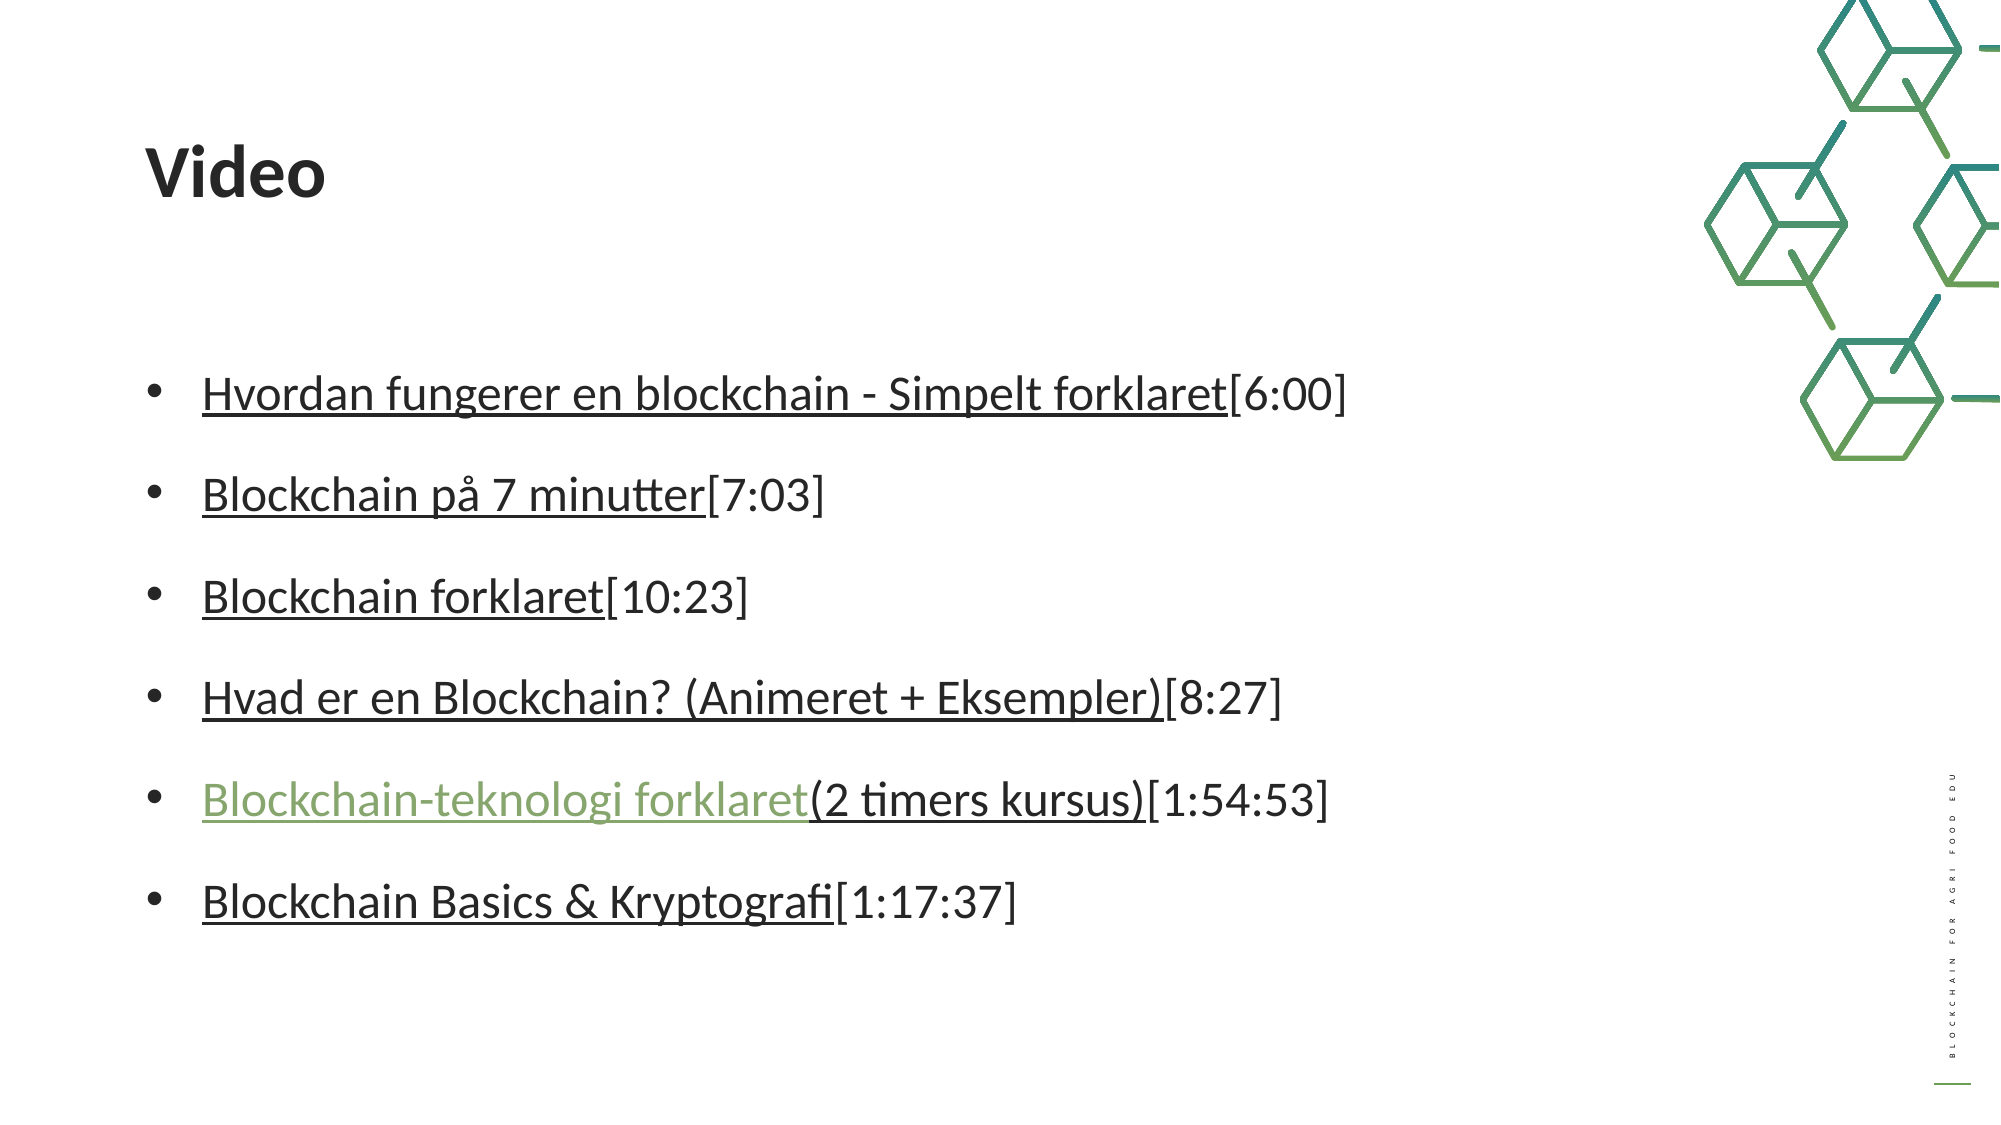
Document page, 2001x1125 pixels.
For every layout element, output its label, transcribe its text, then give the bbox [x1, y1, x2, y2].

list Video [130, 124, 1704, 337]
list Hvordan fungerer en blockchain - Simpelt forklaret[6:00] Blockchain på 7 minutter[7:03] Blockchain forklaret[10:23] Hvad er en Blockchain? (Animeret + Eksempler)[8:27] Blockchain-teknologi forklaret(2 timers kursus)[1:54:53] Blockchain Basics & Kryptografi[1:17:37] [130, 348, 1869, 1035]
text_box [1704, 0, 2000, 461]
